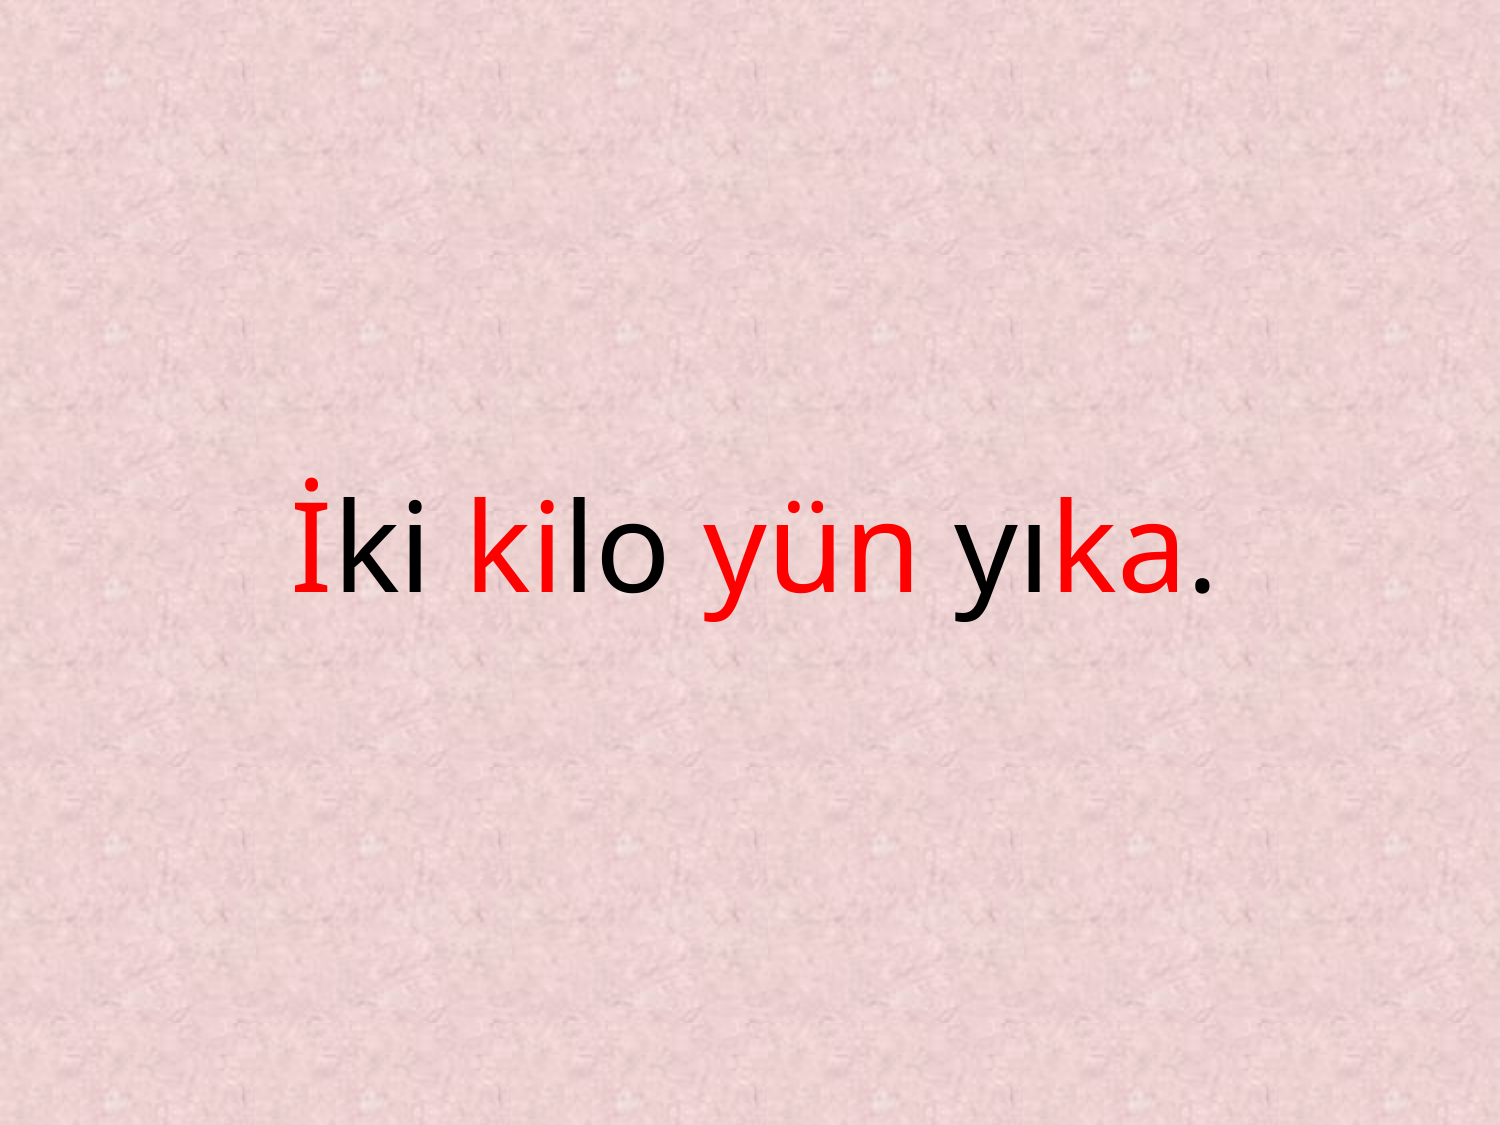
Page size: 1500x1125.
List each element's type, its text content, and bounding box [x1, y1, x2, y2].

title İki kilo yün yıka. [117, 421, 1393, 663]
